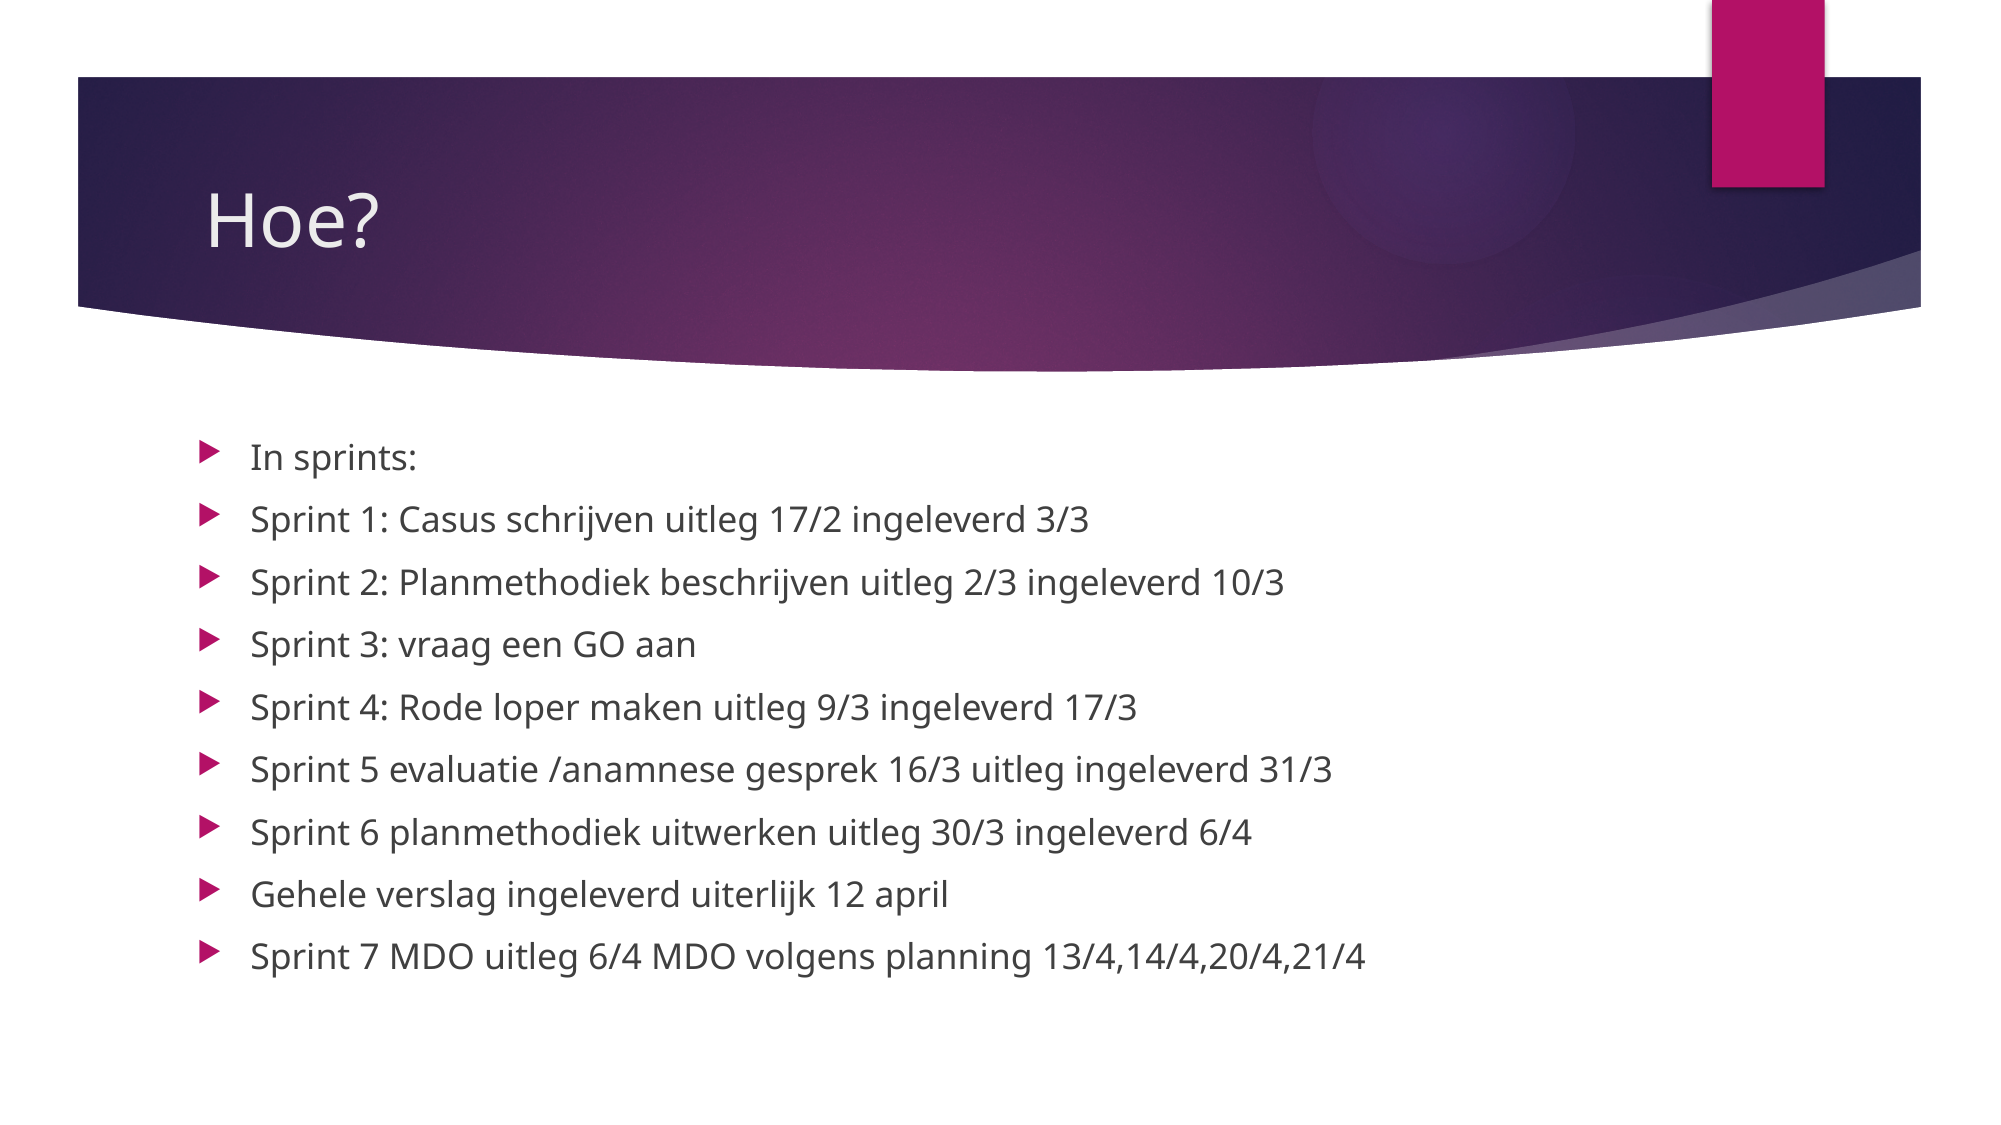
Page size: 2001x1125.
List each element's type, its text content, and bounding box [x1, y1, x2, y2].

list In sprints: Sprint 1: Casus schrijven uitleg 17/2 ingeleverd 3/3 Sprint 2: Planmethodiek beschrijven uitleg 2/3 ingeleverd 10/3 Sprint 3: vraag een GO aan Sprint 4: Rode loper maken uitleg 9/3 ingeleverd 17/3 Sprint 5 evaluatie /anamnese gesprek 16/3 uitleg ingeleverd 31/3 Sprint 6 planmethodiek uitwerken uitleg 30/3 ingeleverd 6/4 Gehele verslag ingeleverd uiterlijk 12 april Sprint 7 MDO uitleg 6/4 MDO volgens planning 13/4,14/4,20/4,21/4 [189, 427, 1638, 988]
title Hoe? [189, 159, 1627, 276]
